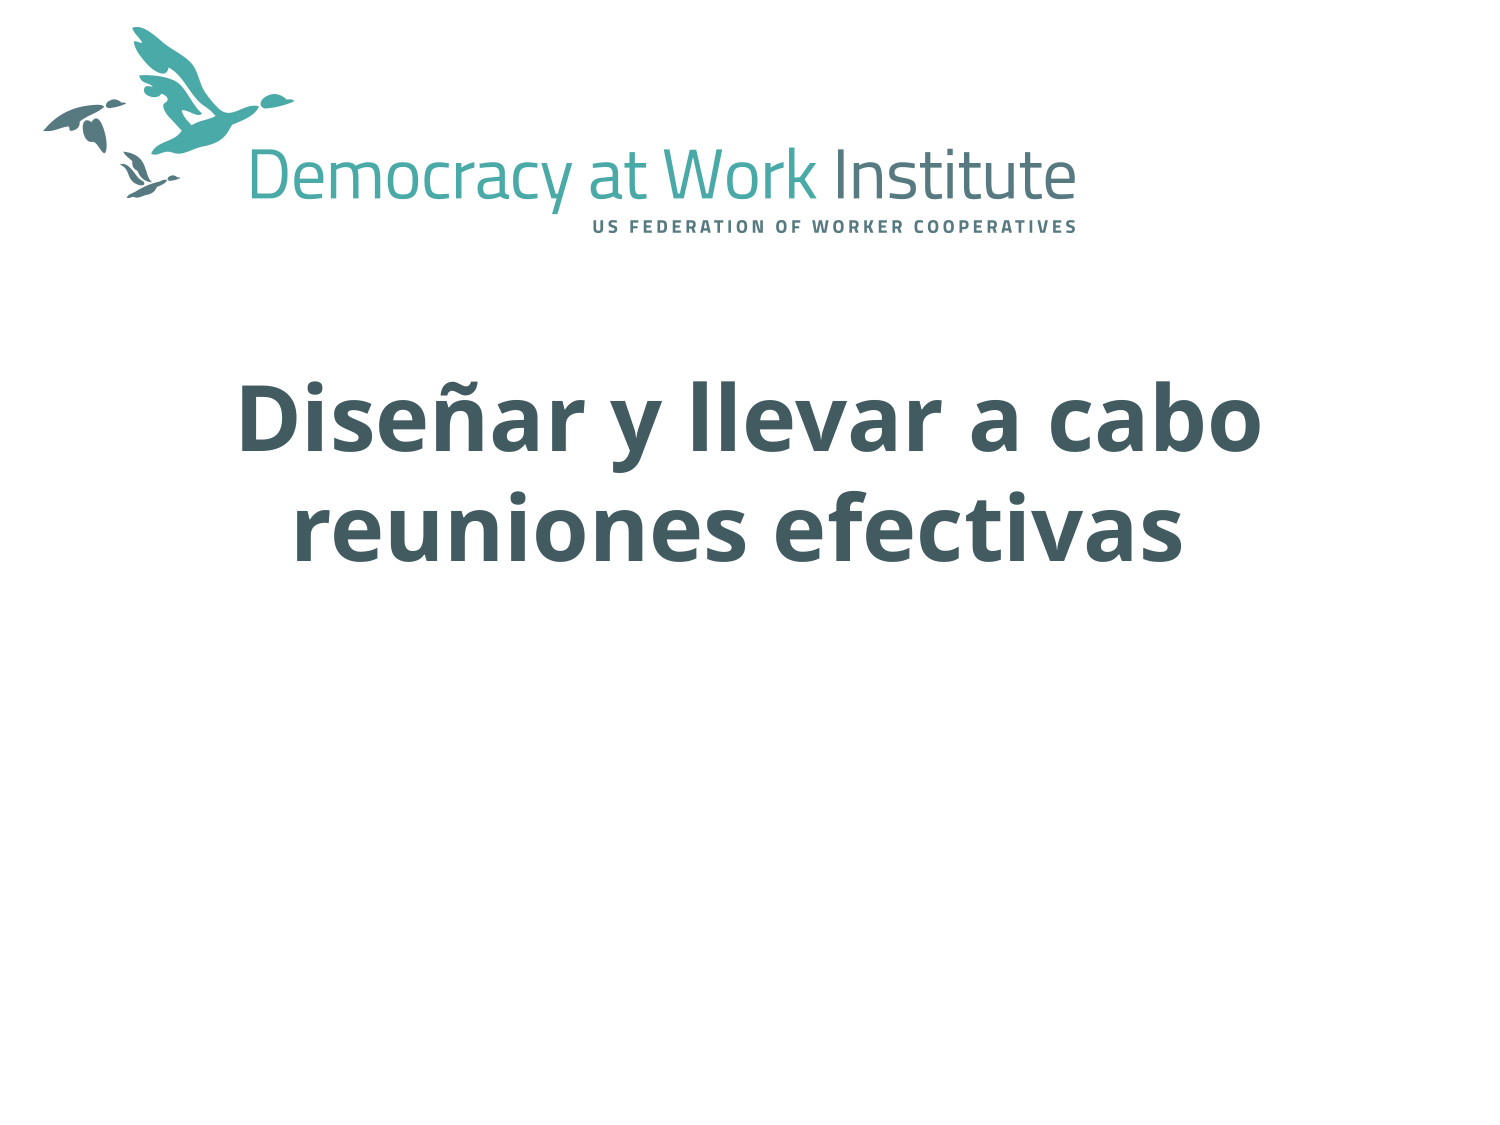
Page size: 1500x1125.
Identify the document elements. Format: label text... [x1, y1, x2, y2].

picture [43, 27, 1075, 233]
title Diseñar y llevar a cabo reuniones efectivas [112, 349, 1388, 591]
